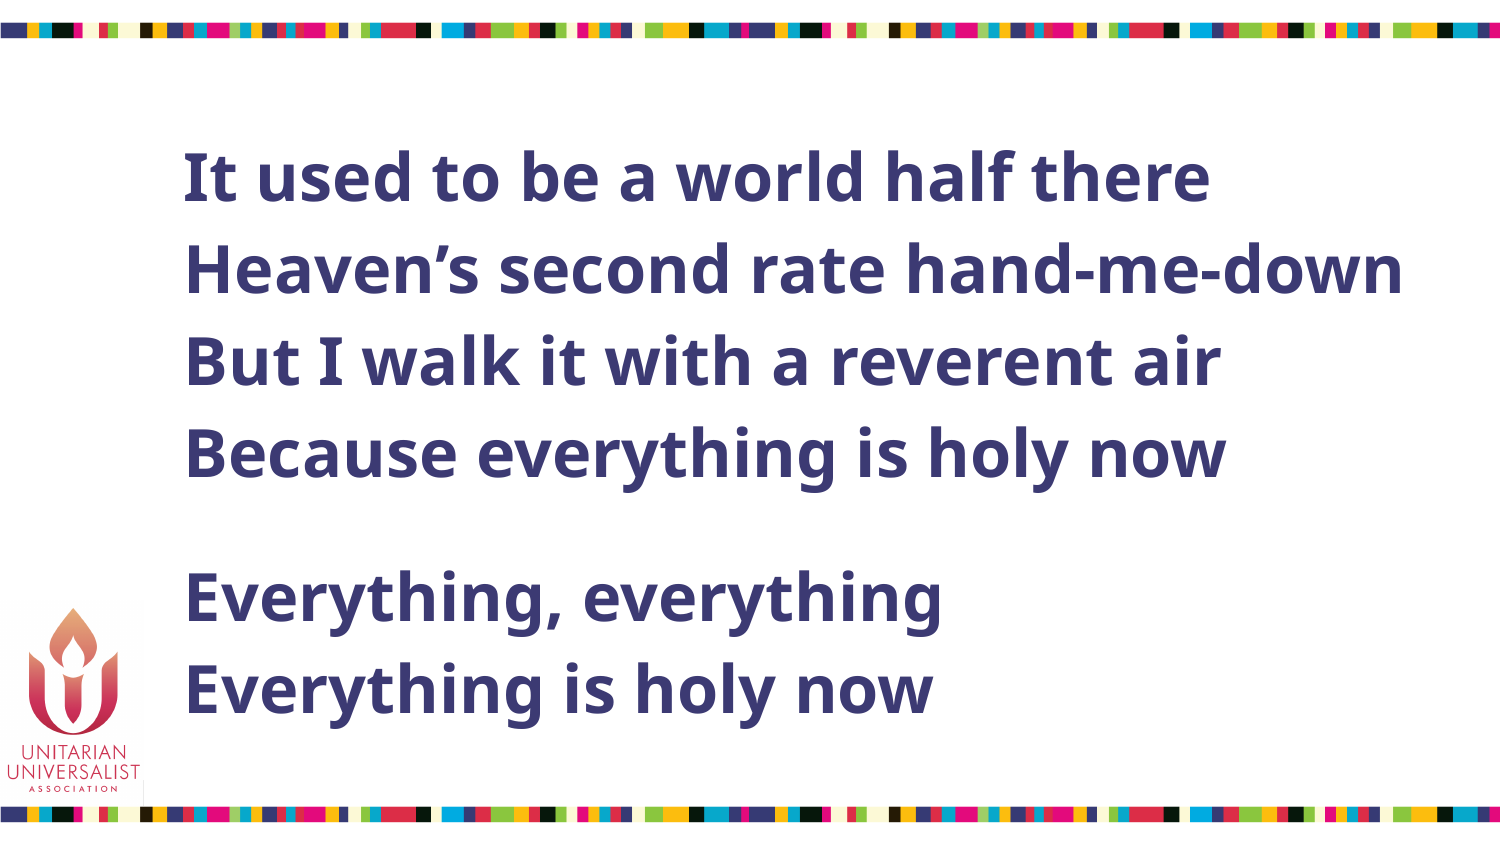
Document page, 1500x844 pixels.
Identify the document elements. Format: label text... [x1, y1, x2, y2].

picture [0, 22, 1500, 40]
text_box It used to be a world half there Heaven’s second rate hand-me-down But I walk it with a reverent air Because everything is holy now Everything, everything Everything is holy now [168, 107, 1495, 742]
picture [0, 600, 1500, 824]
